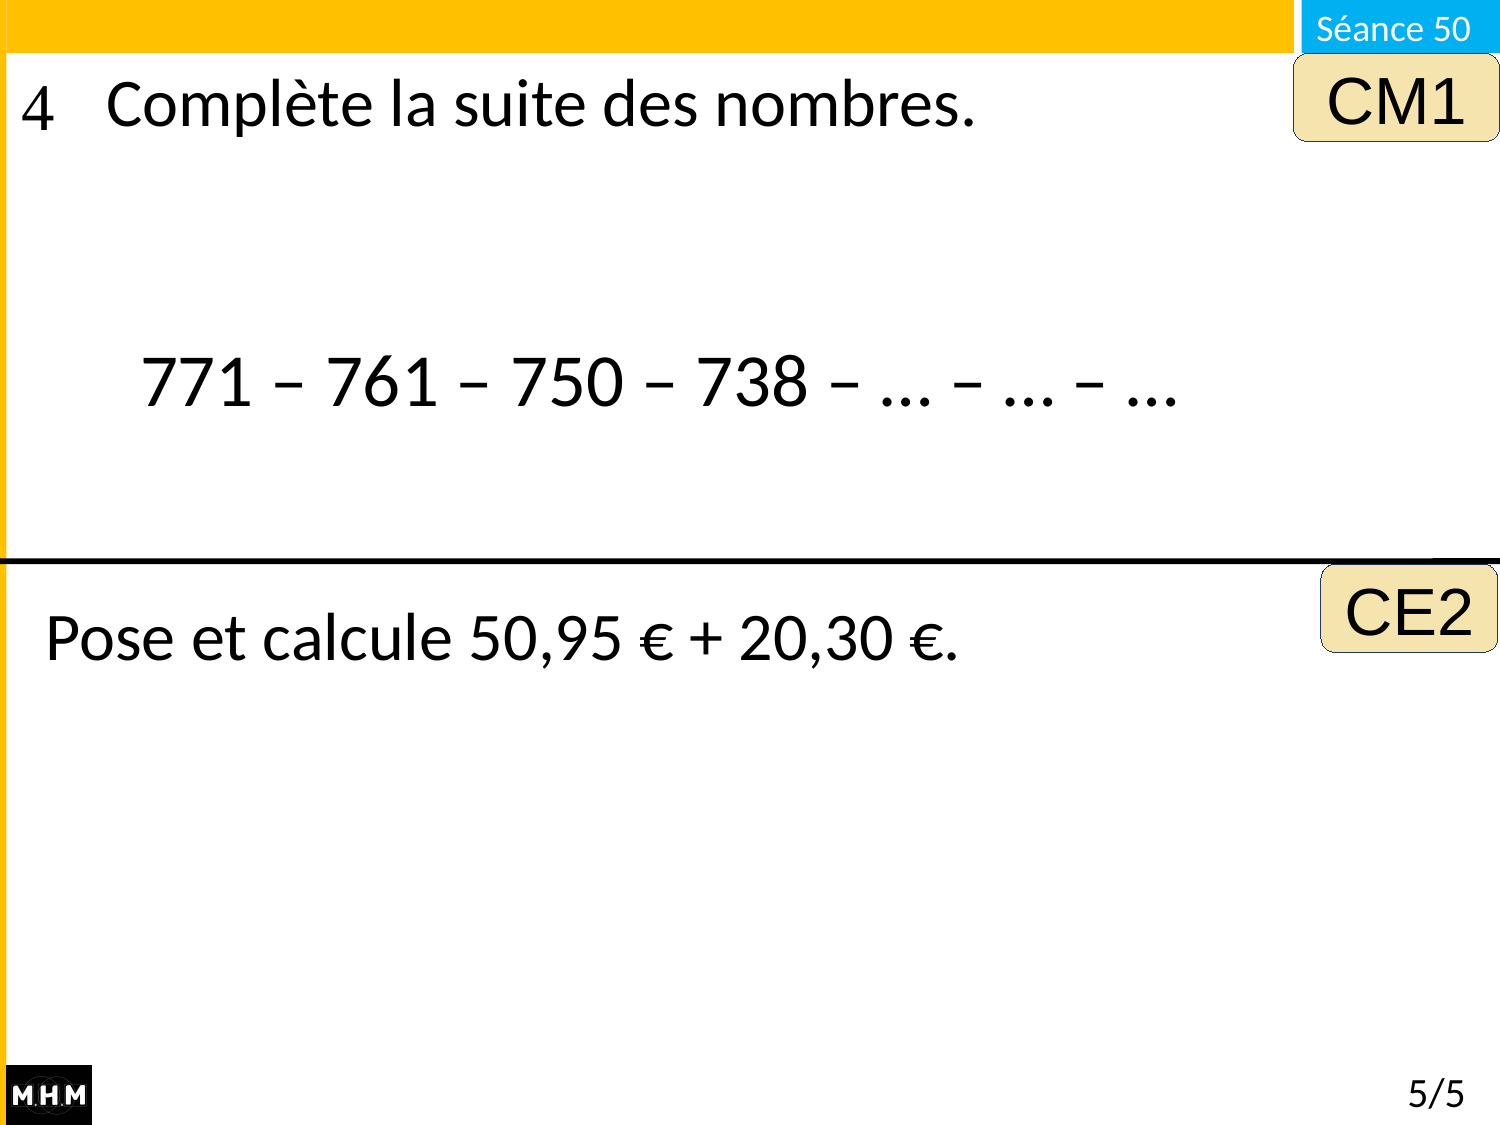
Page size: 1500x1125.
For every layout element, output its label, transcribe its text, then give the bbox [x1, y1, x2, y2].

list 5/5 [1373, 1064, 1500, 1125]
text_box 771 – 761 – 750 – 738 – … – … – … [125, 323, 1342, 429]
text_box CM1 [1293, 53, 1500, 142]
text_box Pose et calcule 50,95 € + 20,30 €. [30, 594, 1325, 683]
text_box CE2 [1320, 564, 1498, 653]
picture [6, 1065, 92, 1125]
title Complète la suite des nombres. [91, 60, 1385, 150]
